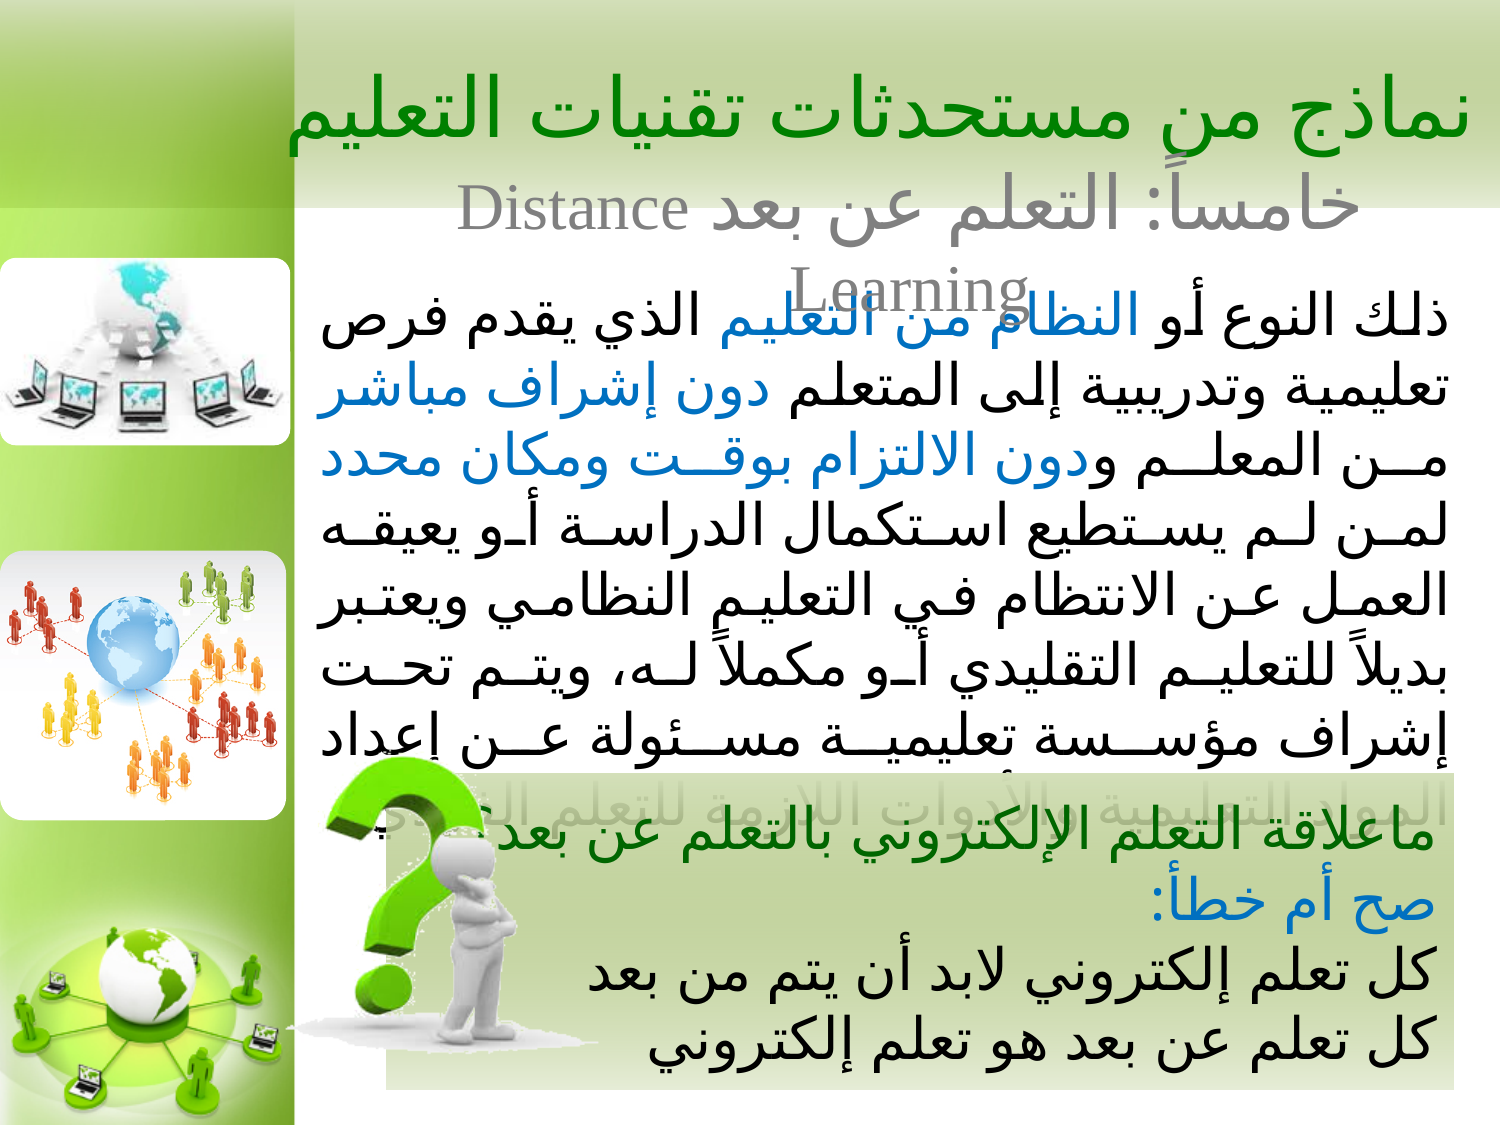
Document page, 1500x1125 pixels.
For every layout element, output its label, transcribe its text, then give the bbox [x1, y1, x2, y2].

text_box ذلك النوع أو النظام من التعليم الذي يقدم فرص تعليمية وتدريبية إلى المتعلم دون إشراف مباشر من المعلم ودون الالتزام بوقت ومكان محدد لمن لم يستطيع استكمال الدراسة أو يعيقه العمل عن الانتظام في التعليم النظامي ويعتبر بديلاً للتعليم التقليدي أو مكملاً له، ويتم تحت إشراف مؤسسة تعليمية مسئولة عن إعداد المواد التعليمية والأدوات اللازمة للتعلم الفردي. [304, 269, 1466, 970]
text_box [0, 0, 1500, 208]
text_box نماذج من مستحدثات تقنيات التعليم [265, 45, 1495, 163]
text_box خامساً: التعلم عن بعد Distance Learning [360, 147, 1460, 332]
picture [0, 208, 1500, 1125]
text_box ماعلاقة التعلم الإلكتروني بالتعلم عن بعد؟ صح أم خطأ: كل تعلم إلكتروني لابد أن يتم من بعد كل تعلم عن بعد هو تعلم إلكتروني [386, 773, 1453, 1090]
